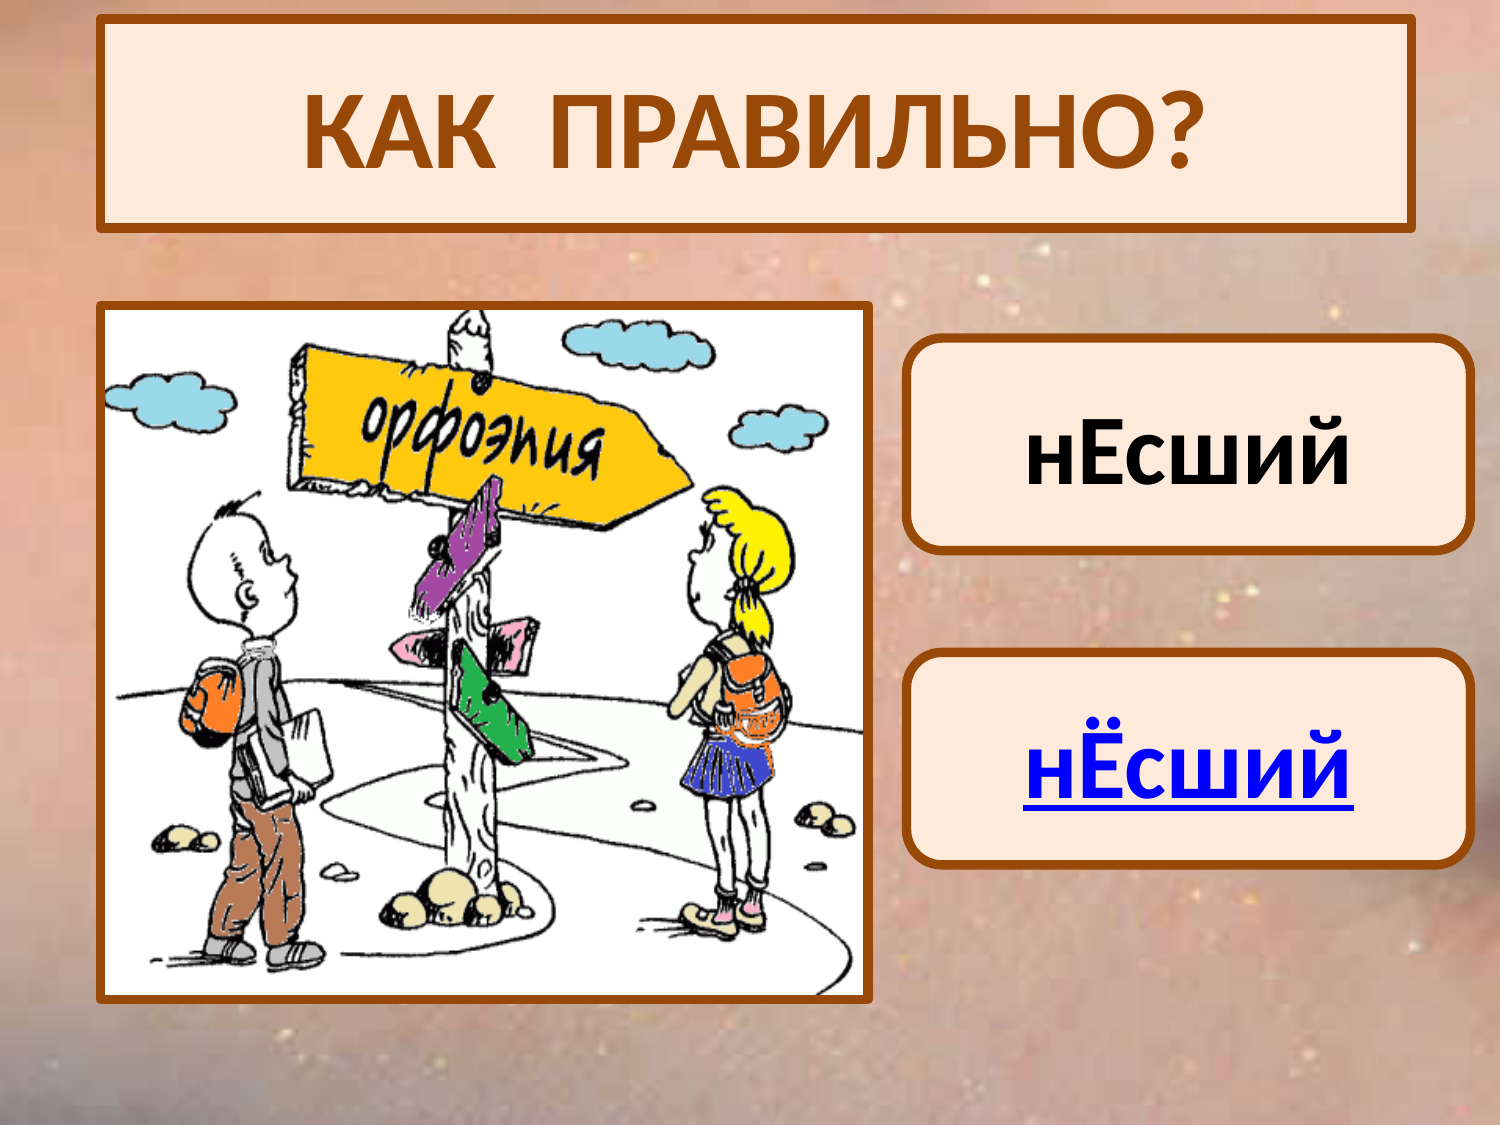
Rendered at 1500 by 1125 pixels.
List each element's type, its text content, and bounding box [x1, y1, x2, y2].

text_box КАК ПРАВИЛЬНО? [98, 17, 1413, 230]
text_box нЕсший [904, 335, 1473, 553]
text_box нЁсший [904, 650, 1473, 868]
text_box [99, 303, 870, 1002]
picture [0, 0, 1500, 1125]
